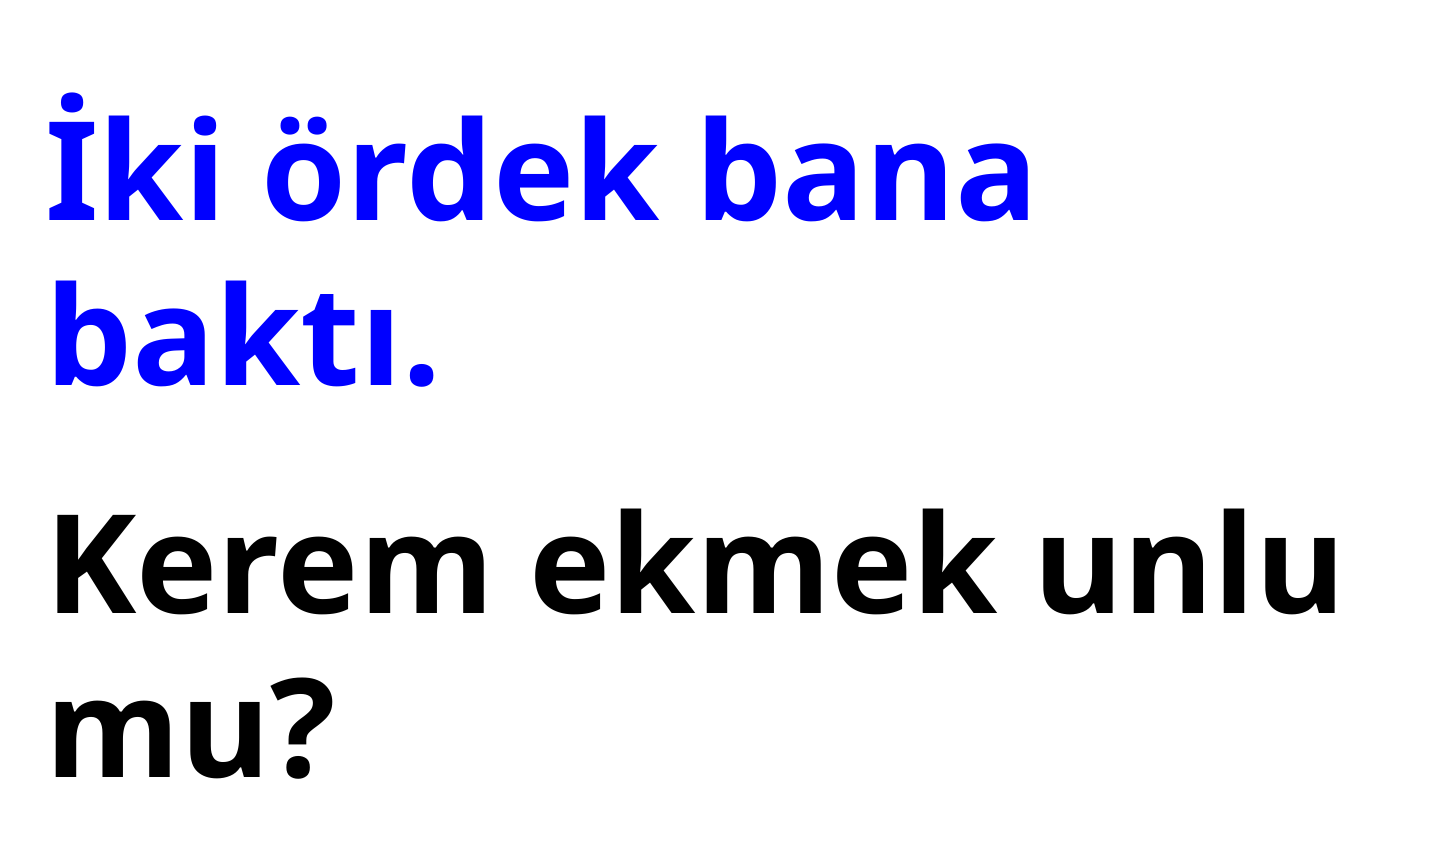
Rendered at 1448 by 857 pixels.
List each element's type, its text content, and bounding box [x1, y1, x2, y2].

text_box İki ördek bana baktı. Kerem ekmek unlu mu? Ben okumak istiyorum. [32, 76, 1400, 857]
